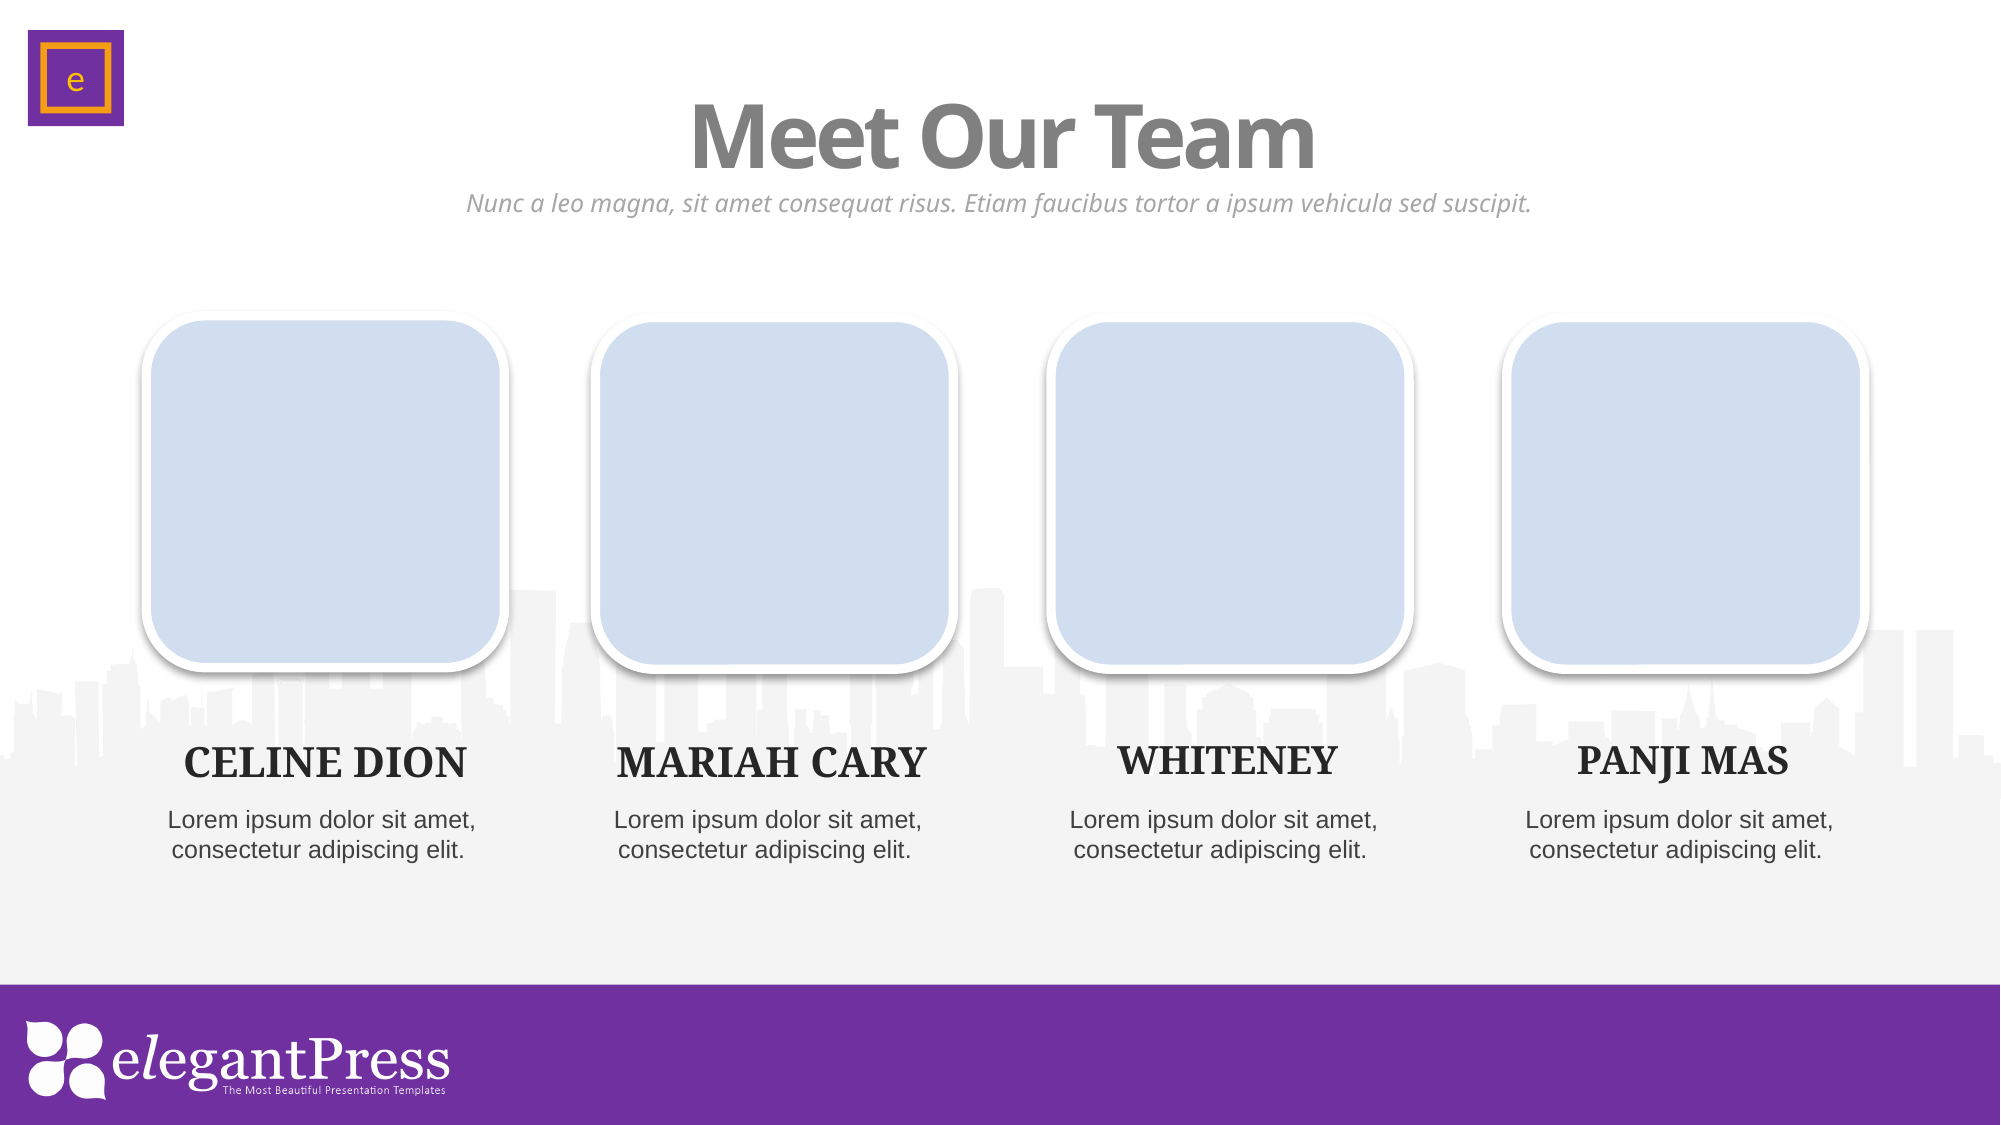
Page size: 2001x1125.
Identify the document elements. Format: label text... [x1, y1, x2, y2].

text_box MARIAH CARY [578, 728, 966, 794]
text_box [1506, 291, 1865, 702]
text_box Lorem ipsum dolor sit amet, consectetur adipiscing elit. [595, 795, 943, 871]
text_box Lorem ipsum dolor sit amet, consectetur adipiscing elit. [1050, 795, 1398, 871]
text_box Nunc a leo magna, sit amet consequat risus. Etiam faucibus tortor a ipsum vehicula sed suscipit. [123, 182, 1884, 223]
text_box Lorem ipsum dolor sit amet, consectetur adipiscing elit. [148, 795, 496, 871]
text_box CELINE DION [149, 728, 502, 794]
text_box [595, 291, 954, 702]
text_box PANJI MAS [1507, 728, 1860, 790]
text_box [146, 291, 505, 702]
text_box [1050, 291, 1410, 702]
text_box Meet Our Team [677, 74, 1330, 182]
text_box WHITENEY [1051, 728, 1404, 790]
picture [17, 1012, 454, 1111]
text_box Lorem ipsum dolor sit amet, consectetur adipiscing elit. [1506, 795, 1854, 871]
